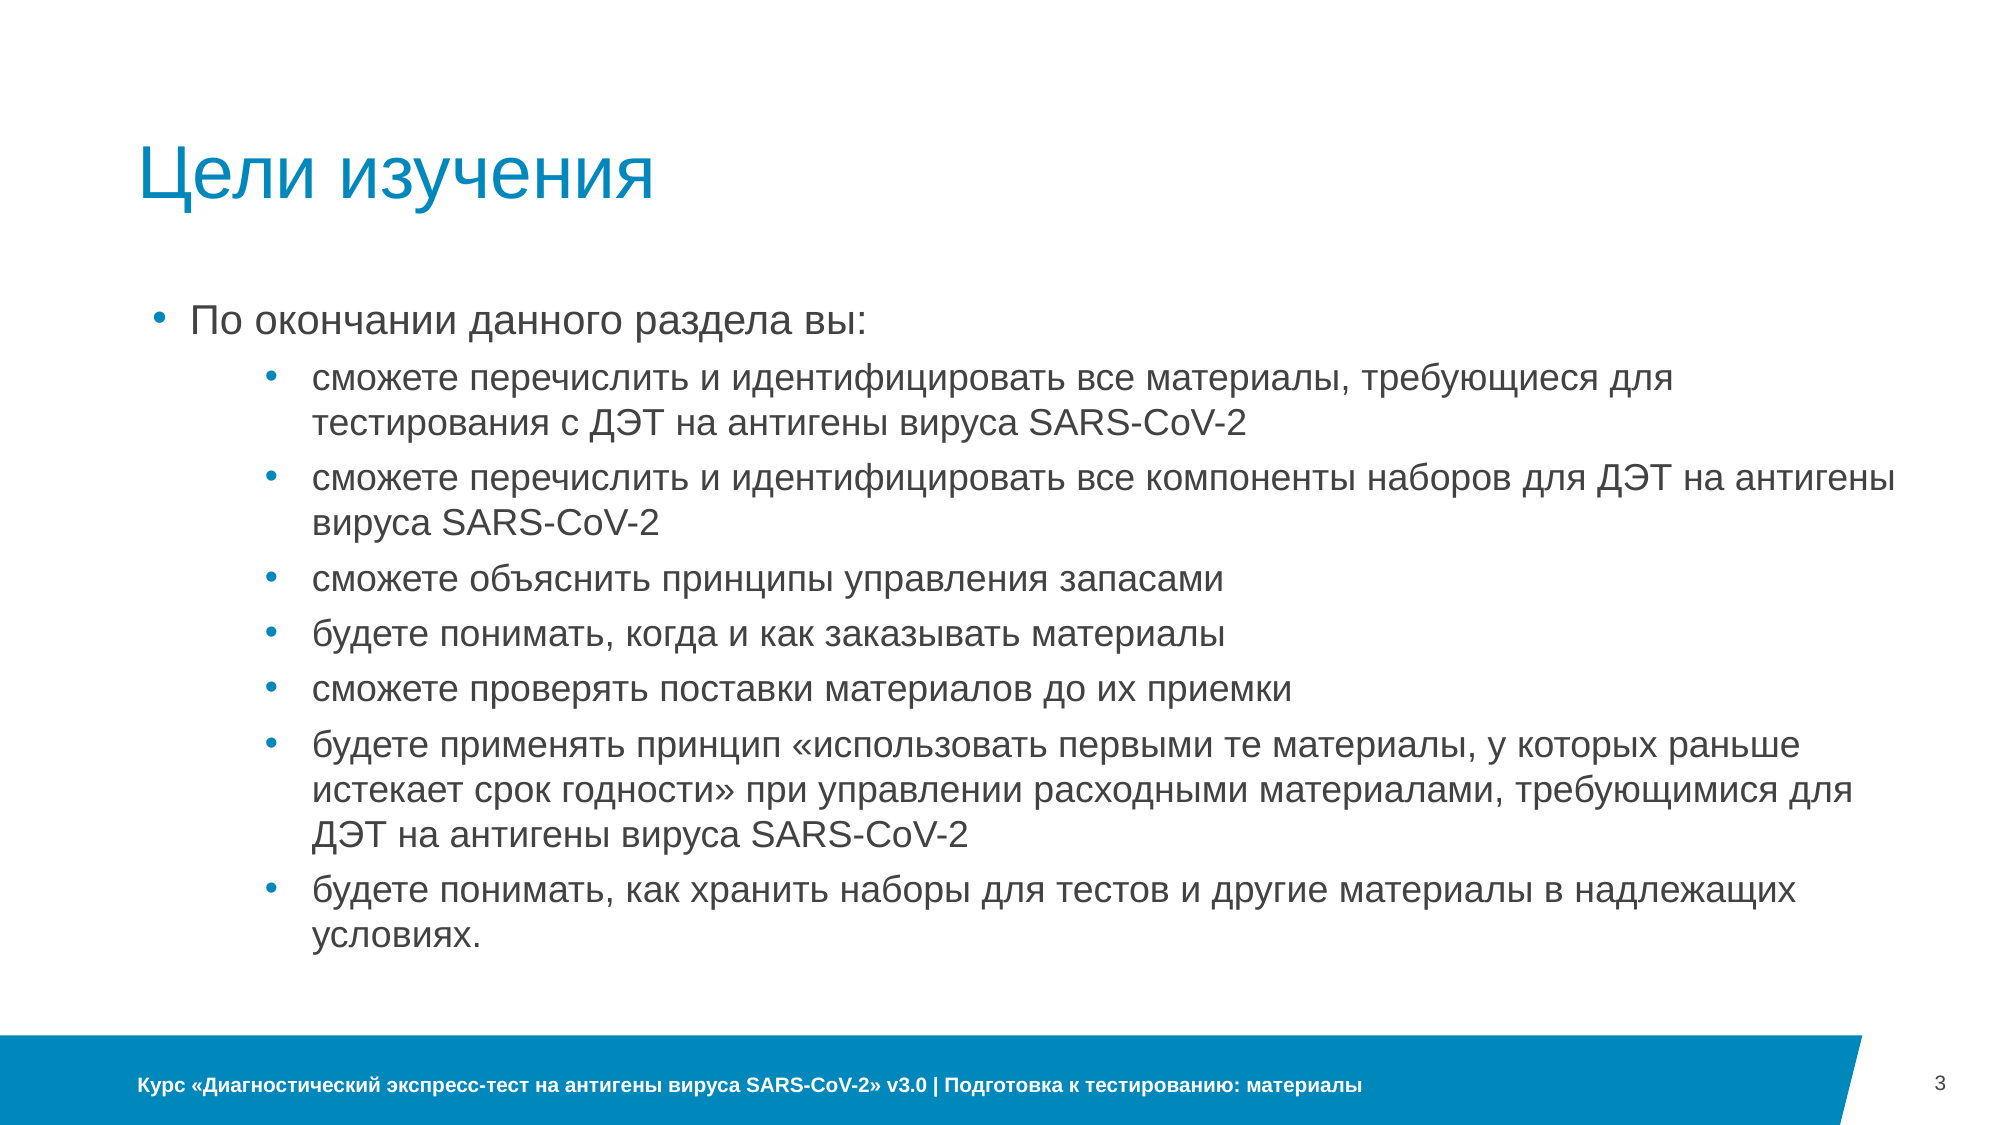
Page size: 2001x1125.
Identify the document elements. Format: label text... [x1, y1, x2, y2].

title Цели изучения [137, 59, 1863, 215]
list По окончании данного раздела вы: сможете перечислить и идентифицировать все материалы, требующиеся для тестирования с ДЭТ на антигены вируса SARS-CoV-2 сможете перечислить и идентифицировать все компоненты наборов для ДЭТ на антигены вируса SARS-CoV-2 сможете объяснить принципы управления запасами будете понимать, когда и как заказывать материалы сможете проверять поставки материалов до их приемки будете применять принцип «использовать первыми те материалы, у которых раньше истекает срок годности» при управлении расходными материалами, требующимися для ДЭТ на антигены вируса SARS-CoV-2 будете понимать, как хранить наборы для тестов и другие материалы в надлежащих условиях. [137, 284, 1918, 1014]
footer Курс «Диагностический экспресс-тест на антигены вируса SARS-CoV-2» v3.0 | Подготовка к тестированию: материалы [137, 1042, 1675, 1125]
slide_number 3 [1862, 1035, 1947, 1125]
